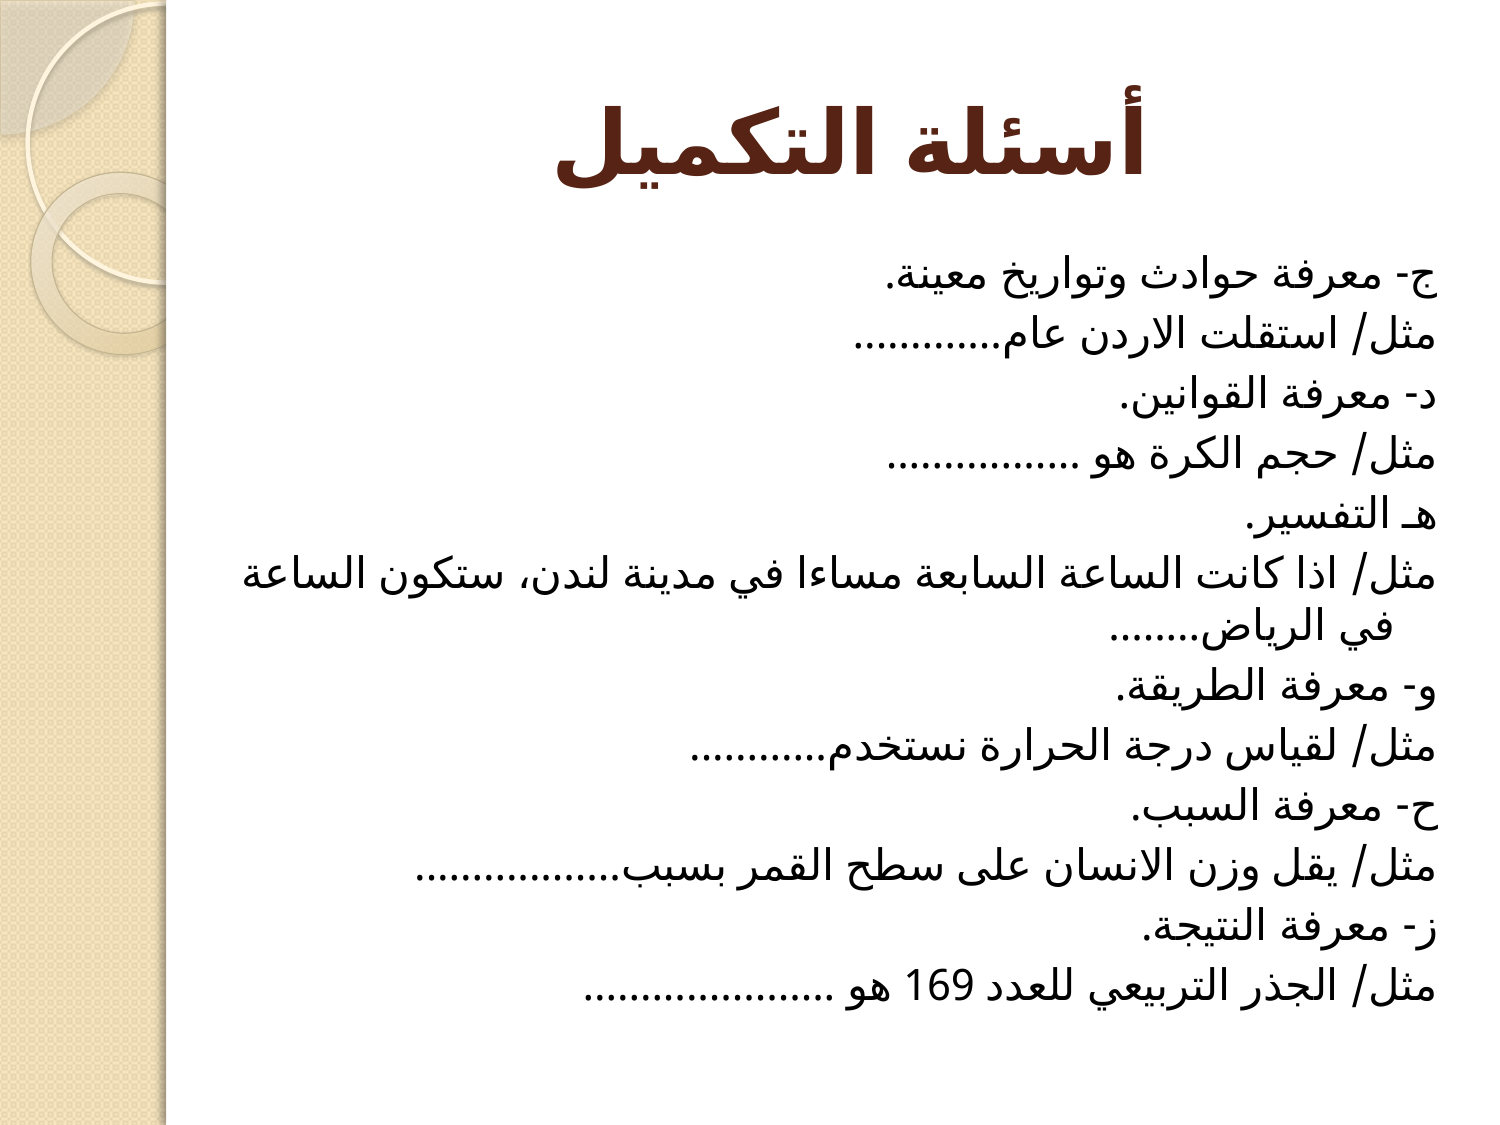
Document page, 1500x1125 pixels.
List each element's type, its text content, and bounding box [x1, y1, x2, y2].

title أسئلة التكميل [235, 45, 1466, 233]
list ج- معرفة حوادث وتواريخ معينة. مثل/ استقلت الاردن عام............. د- معرفة القوانين. مثل/ حجم الكرة هو ................. هـ التفسير. مثل/ اذا كانت الساعة السابعة مساءا في مدينة لندن، ستكون الساعة في الرياض........ و- معرفة الطريقة. مثل/ لقياس درجة الحرارة نستخدم............ ح- معرفة السبب. مثل/ يقل وزن الانسان على سطح القمر بسبب.................. ز- معرفة النتيجة. مثل/ الجذر التربيعي للعدد 169 هو ...................... [171, 237, 1466, 1025]
